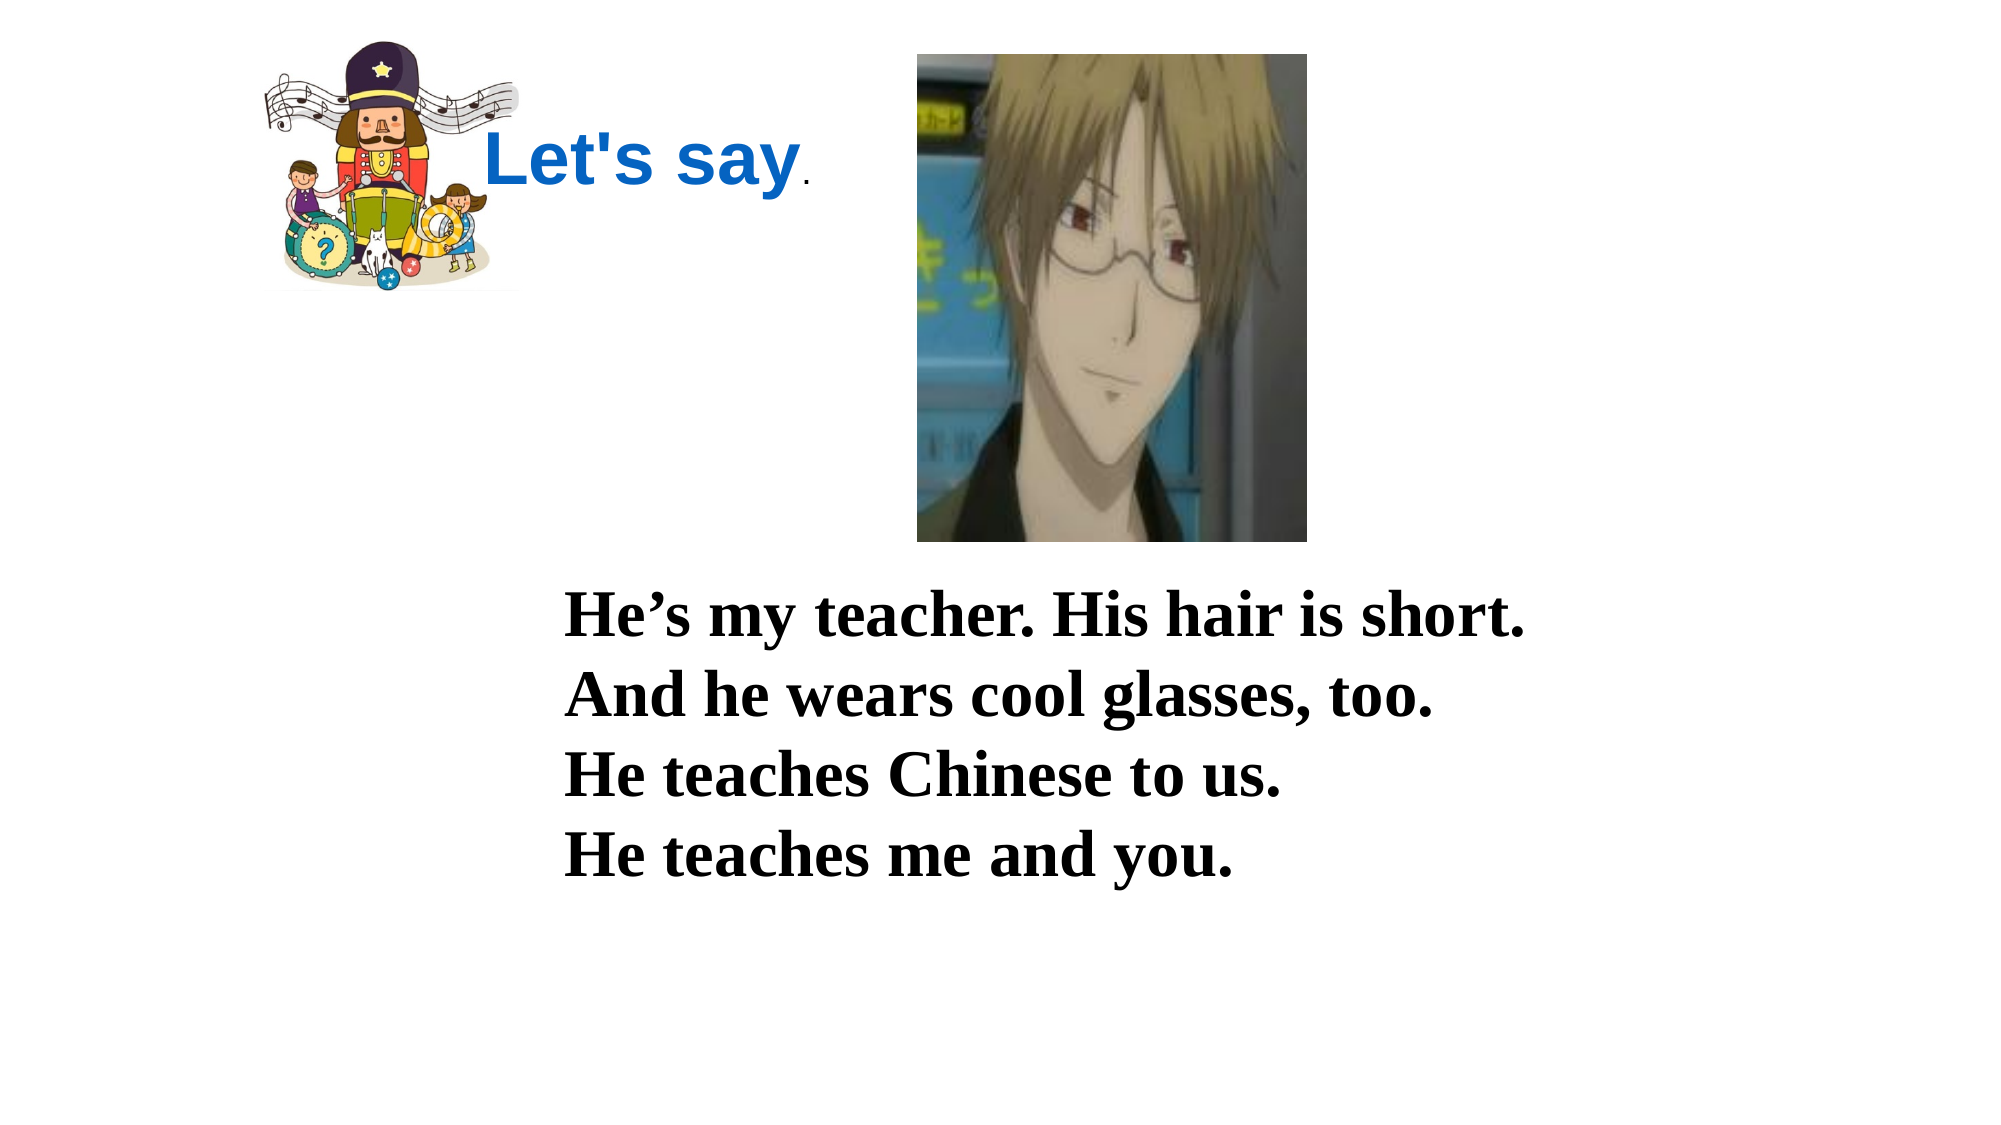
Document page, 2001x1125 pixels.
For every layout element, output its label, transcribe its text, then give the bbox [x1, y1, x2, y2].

text_box He’s my teacher. His hair is short. And he wears cool glasses, too. He teaches Chinese to us. He teaches me and you. [549, 562, 1543, 897]
picture [249, 7, 527, 291]
text_box Let's say. [527, 101, 827, 207]
picture [917, 54, 1307, 542]
